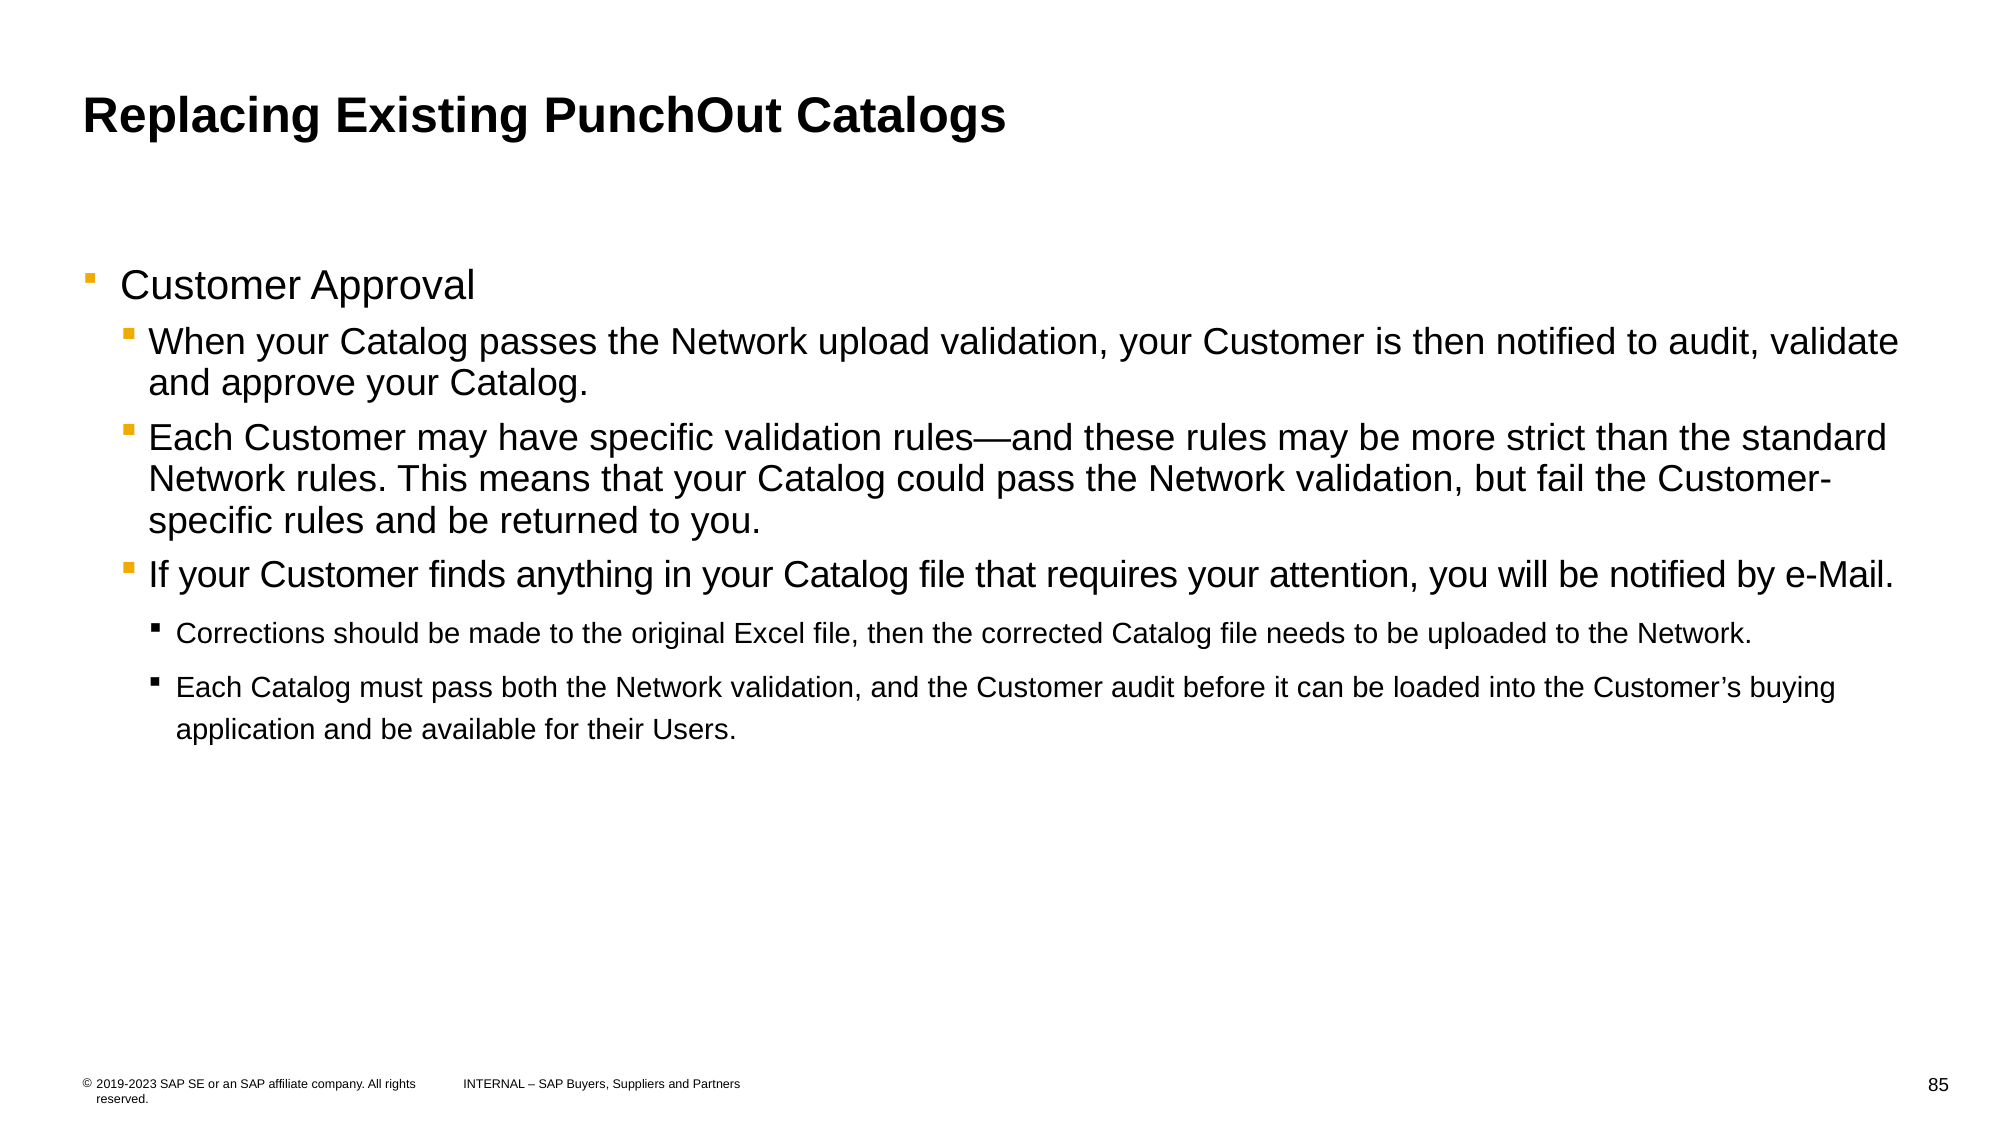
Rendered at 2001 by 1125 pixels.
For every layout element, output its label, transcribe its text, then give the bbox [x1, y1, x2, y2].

list Customer Approval When your Catalog passes the Network upload validation, your Customer is then notified to audit, validate and approve your Catalog. Each Customer may have specific validation rules—and these rules may be more strict than the standard Network rules. This means that your Catalog could pass the Network validation, but fail the Customer-specific rules and be returned to you. If your Customer finds anything in your Catalog file that requires your attention, you will be notified by e-Mail. Corrections should be made to the original Excel file, then the corrected Catalog file needs to be uploaded to the Network. Each Catalog must pass both the Network validation, and the Customer audit before it can be loaded into the Customer’s buying application and be available for their Users. [82, 265, 1933, 1040]
title Replacing Existing PunchOut Catalogs [82, 82, 1918, 144]
